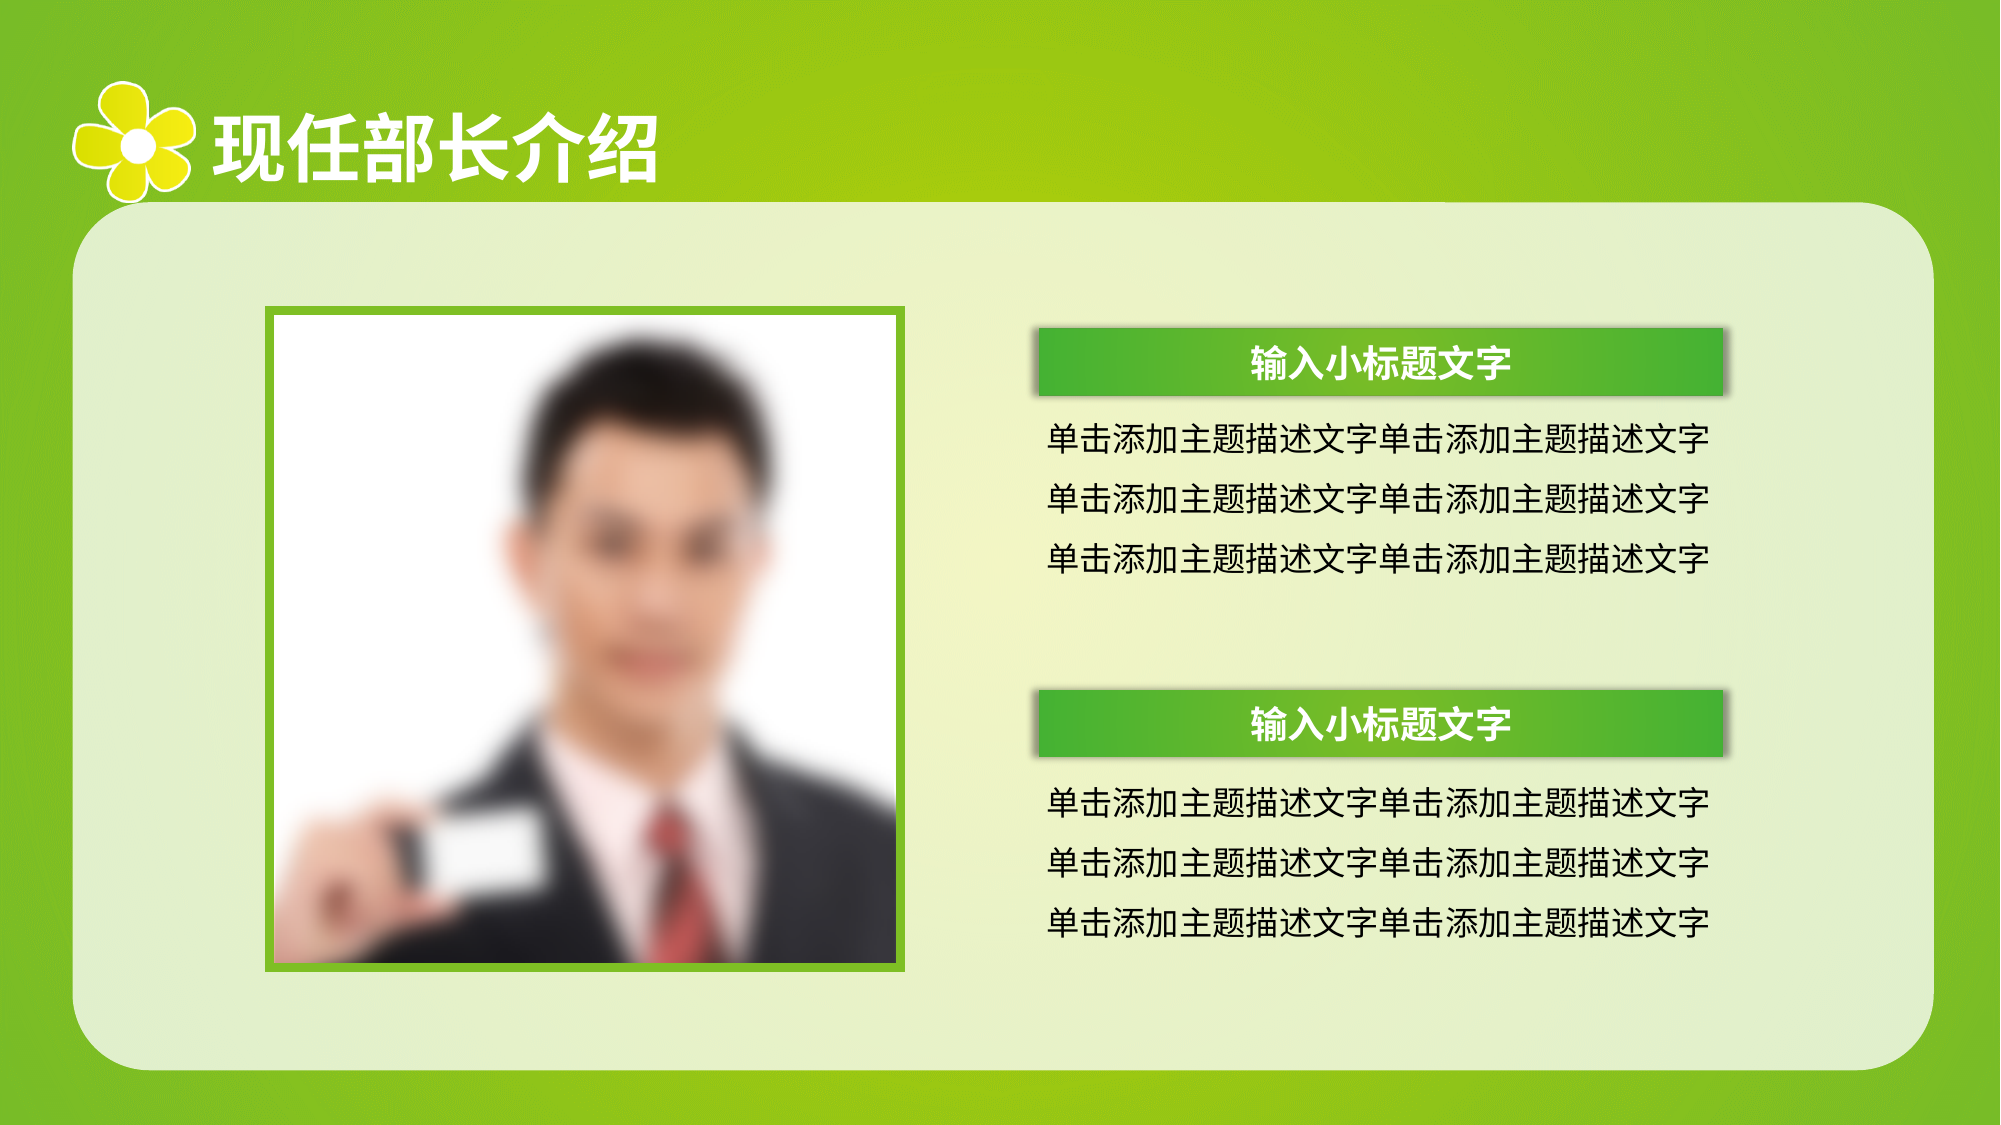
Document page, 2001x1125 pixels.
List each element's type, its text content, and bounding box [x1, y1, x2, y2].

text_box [1021, 316, 1742, 409]
text_box 单击添加主题描述文字单击添加主题描述文字单击添加主题描述文字单击添加主题描述文字单击添加主题描述文字单击添加主题描述文字 [1031, 415, 1743, 586]
text_box 单击添加主题描述文字单击添加主题描述文字单击添加主题描述文字单击添加主题描述文字单击添加主题描述文字单击添加主题描述文字 [1031, 776, 1743, 950]
picture [0, 0, 2000, 1125]
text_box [265, 306, 906, 973]
text_box [72, 202, 1934, 1071]
title 现任部长介绍 [196, 59, 1863, 202]
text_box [1021, 677, 1742, 770]
